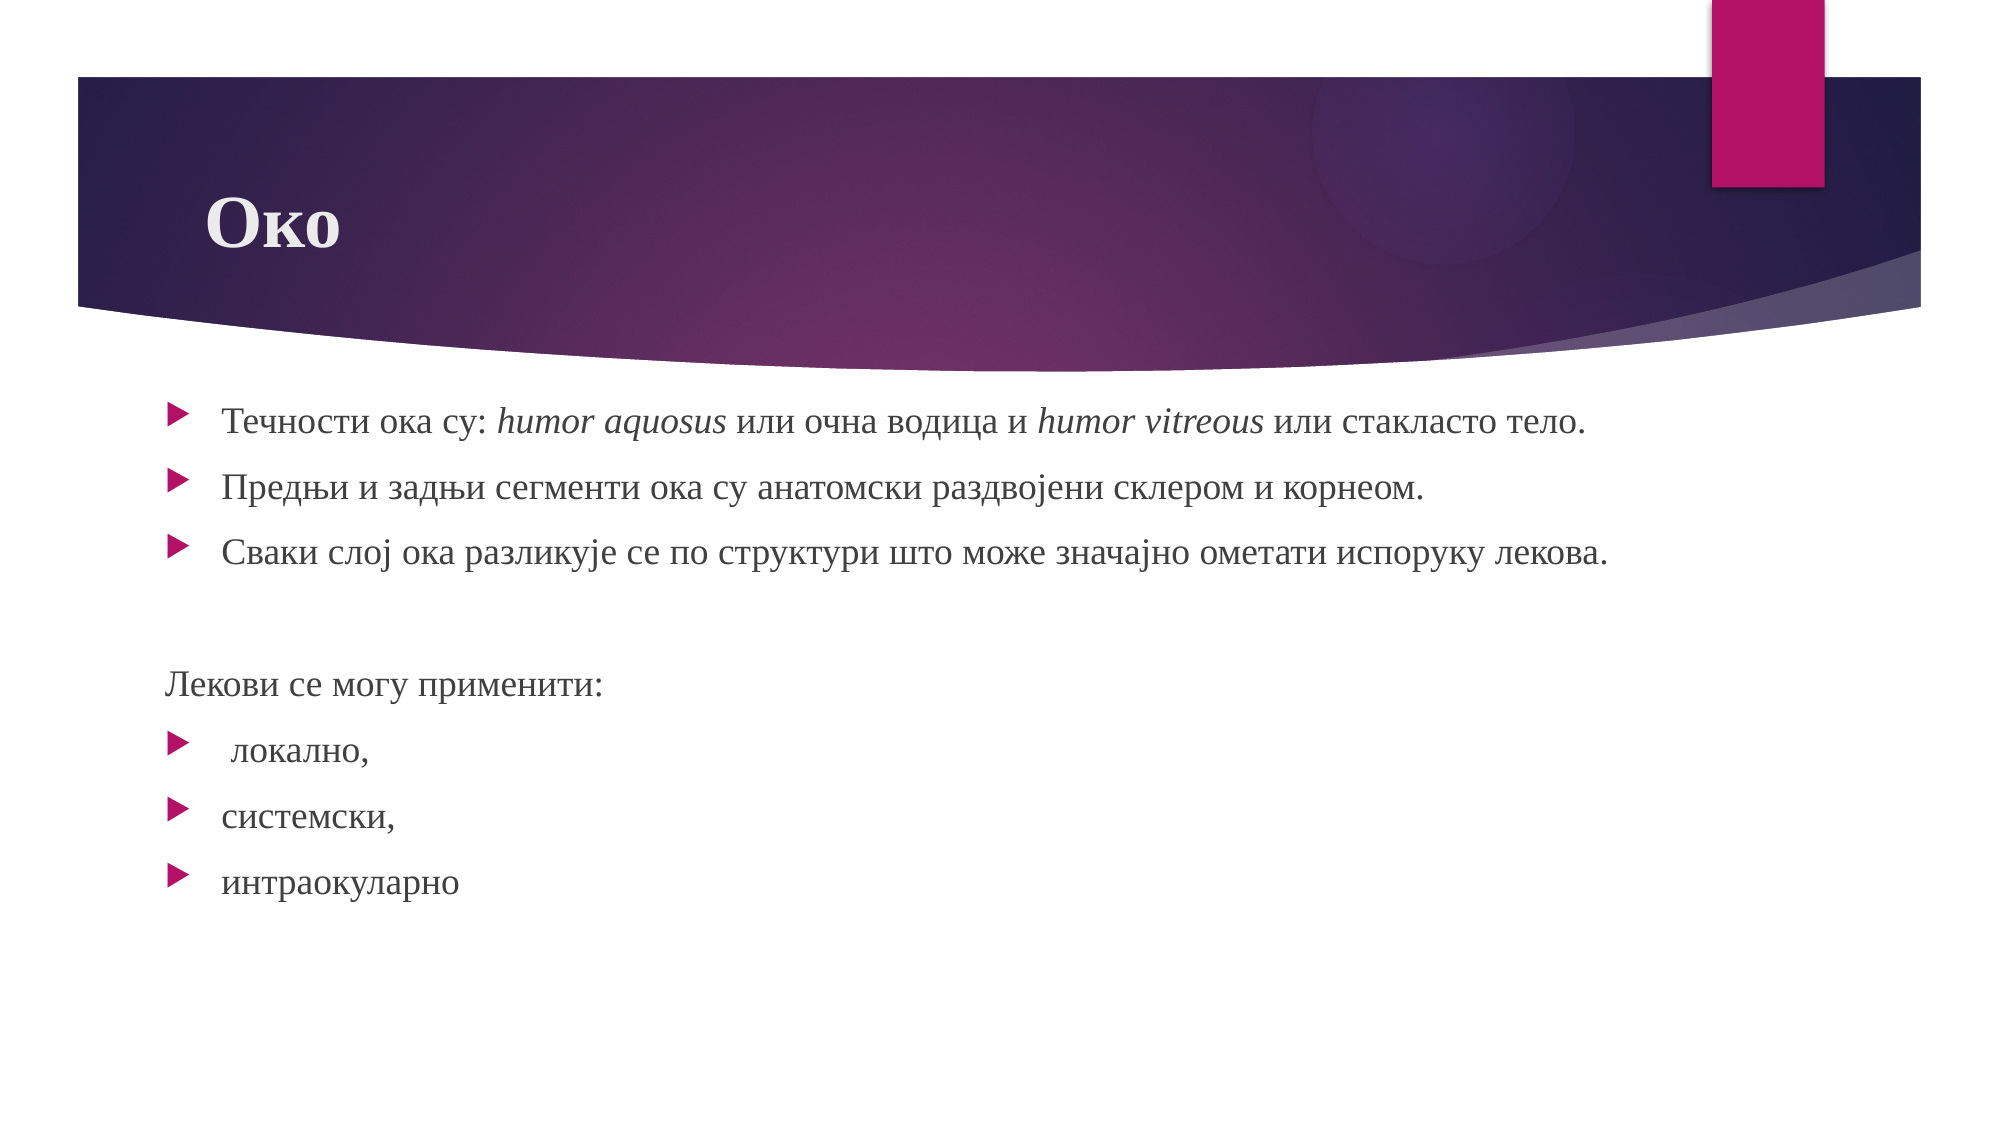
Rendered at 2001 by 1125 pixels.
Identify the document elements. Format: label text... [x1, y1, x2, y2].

title Око [189, 159, 1627, 276]
list Течности ока су: humor aquosus или очна водица и humor vitreous или стакласто тело. Предњи и задњи сегменти ока су анатомски раздвојени склером и корнеом. Сваки слој ока разликује се по структури што може значајно ометати испоруку лекова. Лекови се могу применити: локално, системски, интраокуларно [149, 388, 1850, 950]
